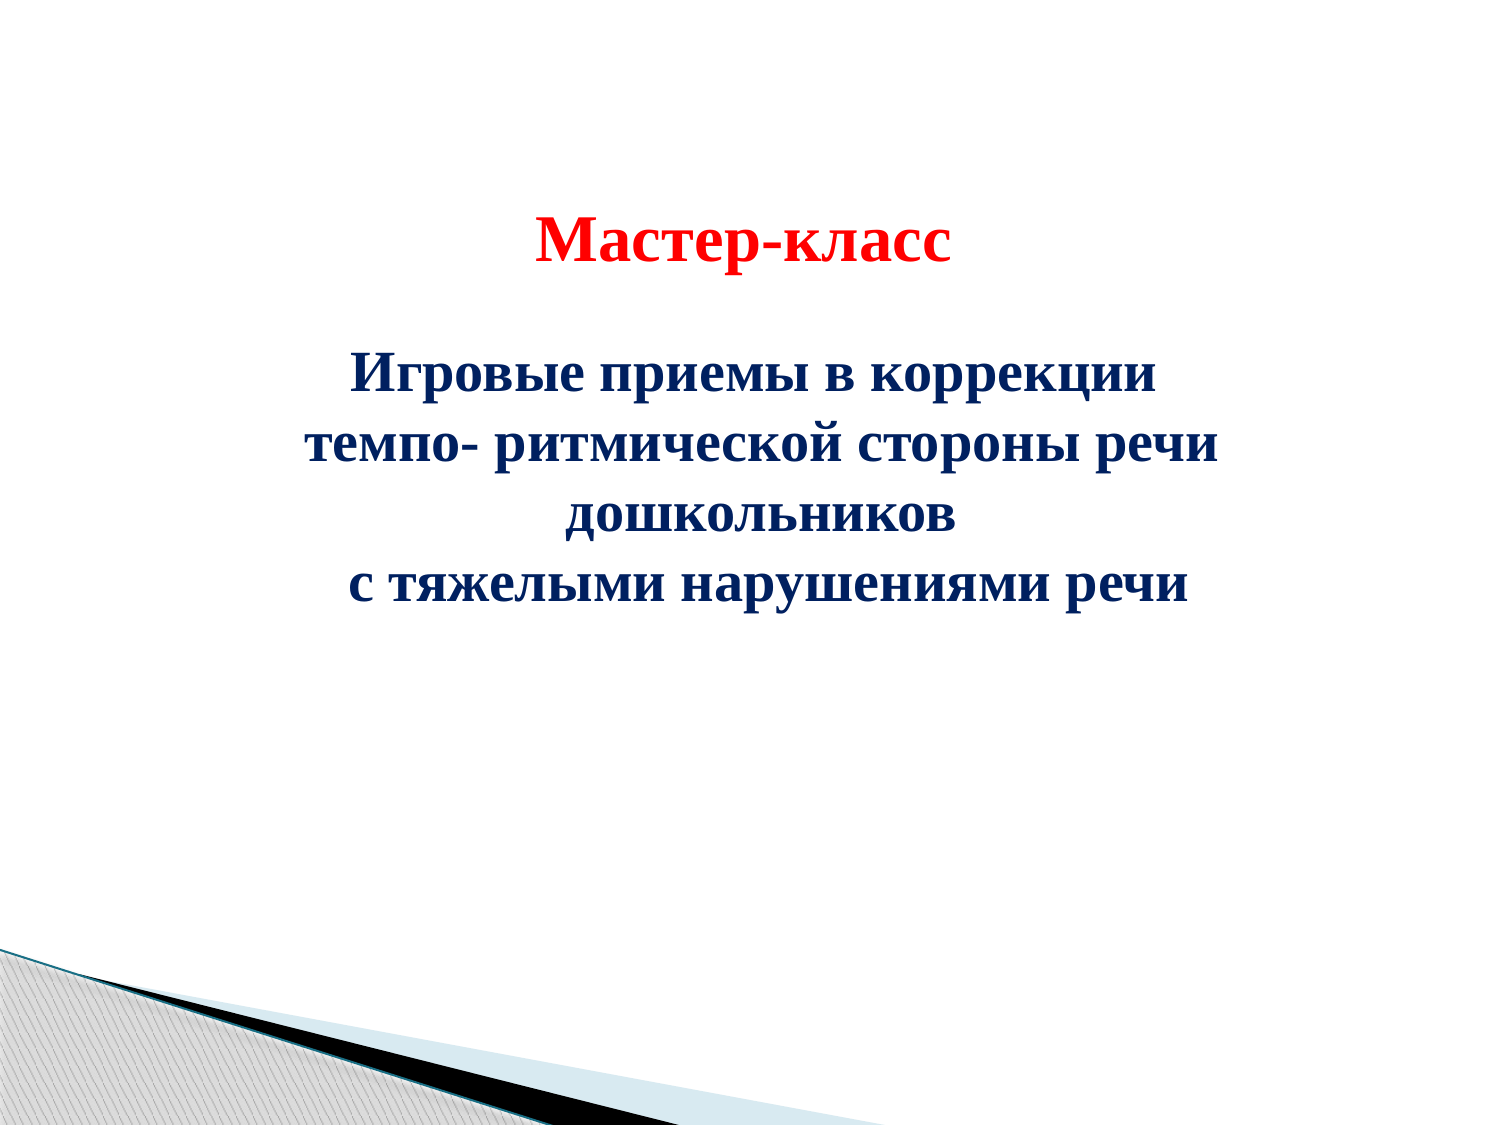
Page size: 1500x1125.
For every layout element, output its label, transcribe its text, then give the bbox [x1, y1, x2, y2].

text_box Игровые приемы в коррекции темпо- ритмической стороны речи дошкольников с тяжелыми нарушениями речи [93, 281, 1430, 756]
text_box Мастер-класс [351, 187, 1137, 283]
